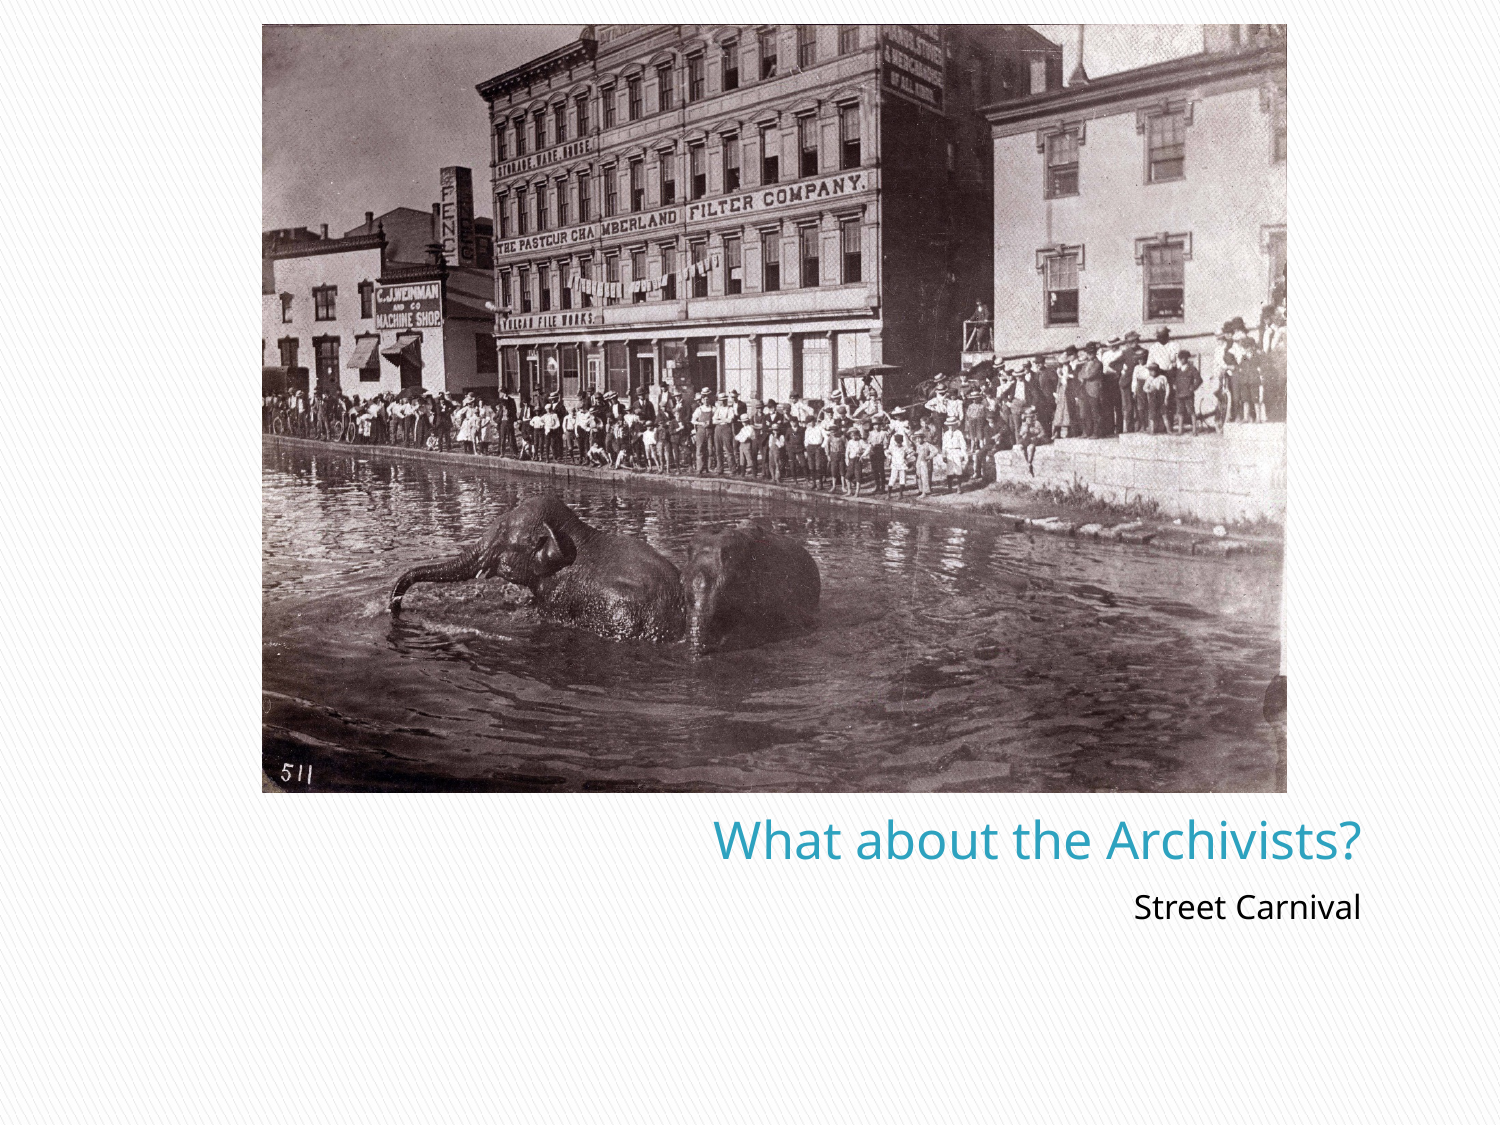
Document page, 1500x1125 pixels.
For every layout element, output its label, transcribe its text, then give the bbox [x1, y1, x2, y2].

title What about the Archivists? [150, 800, 1378, 875]
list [262, 24, 1287, 794]
list Street Carnival [725, 878, 1377, 1029]
